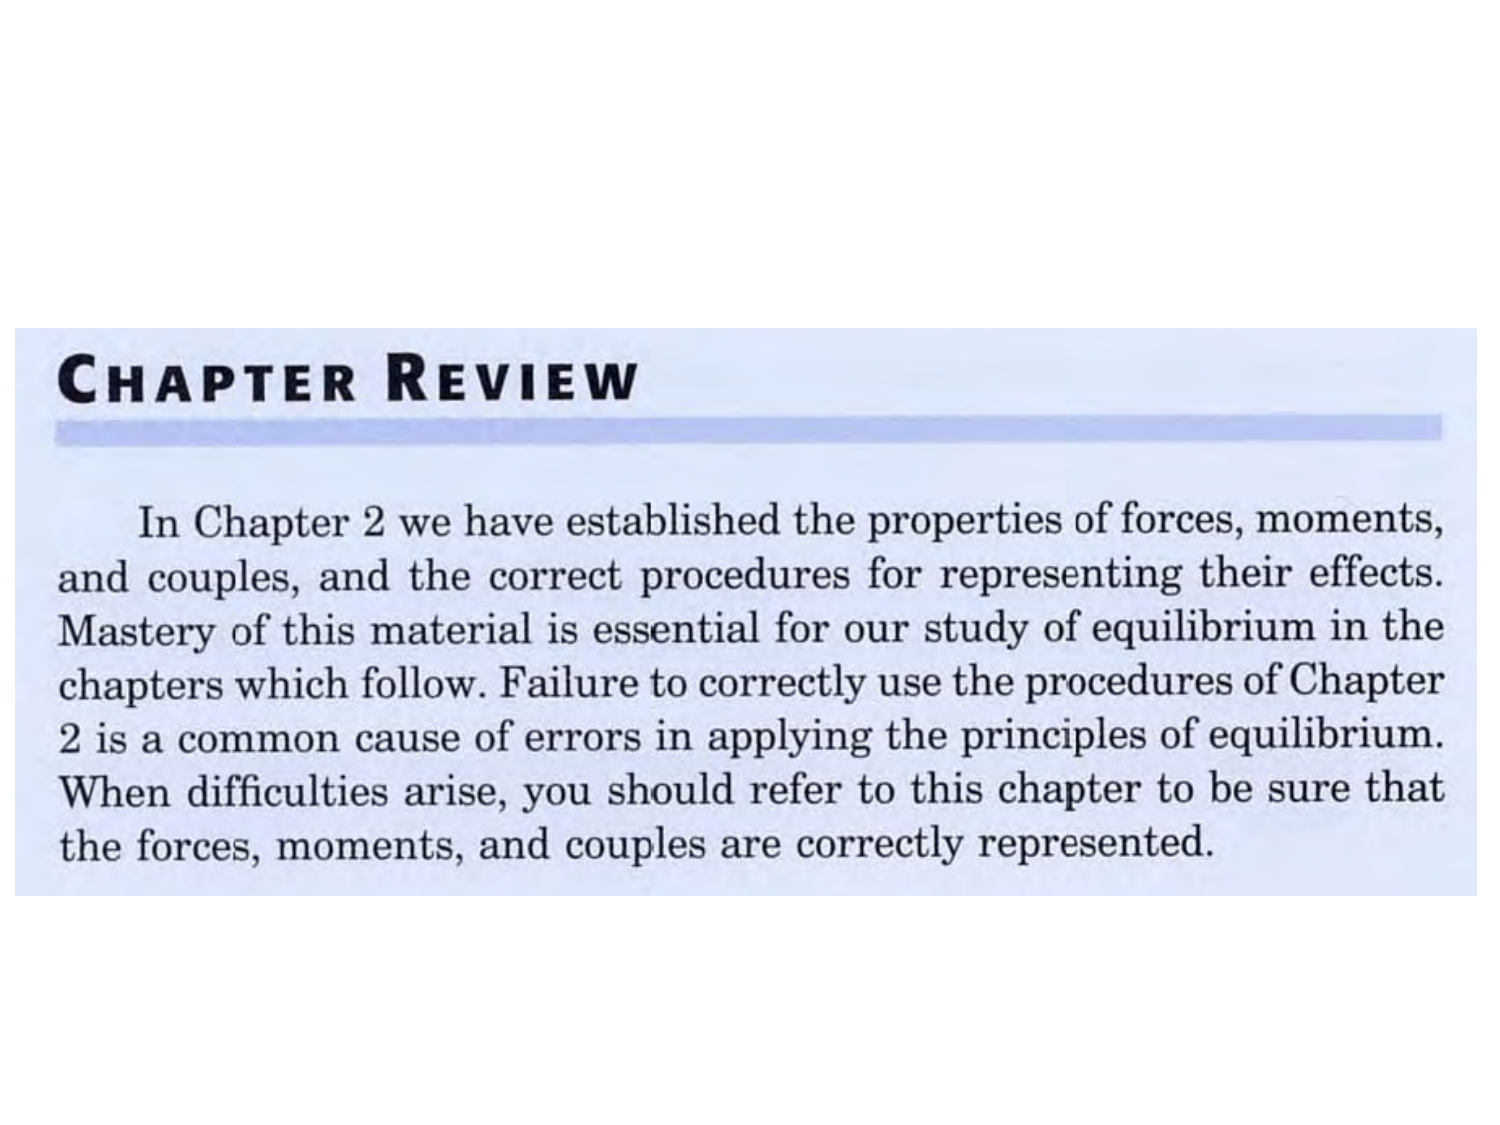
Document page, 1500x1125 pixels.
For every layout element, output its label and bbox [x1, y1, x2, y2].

list [14, 327, 1477, 897]
